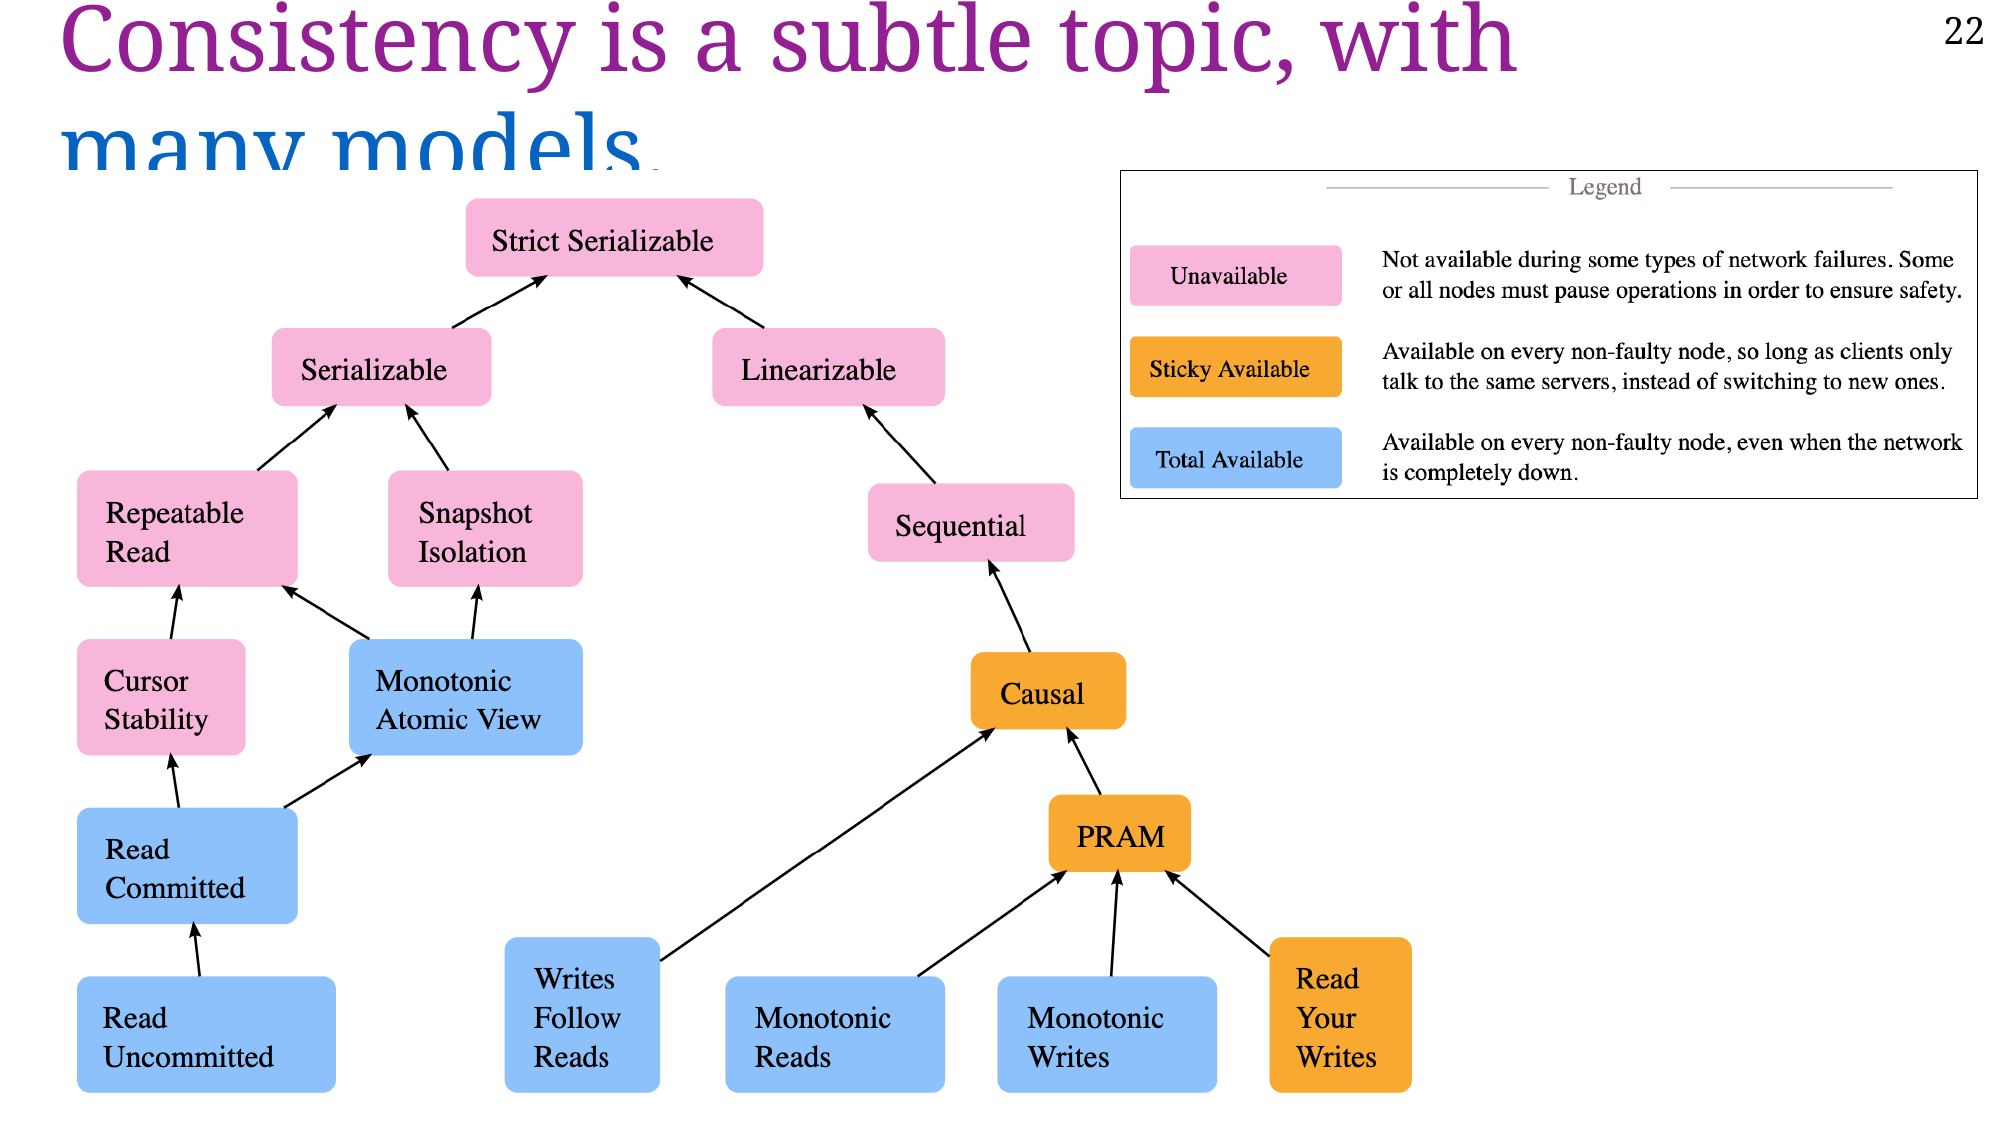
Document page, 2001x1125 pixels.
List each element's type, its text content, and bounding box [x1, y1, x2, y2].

picture [47, 170, 1978, 1125]
title Consistency is a subtle topic, with many models. [43, 25, 1953, 171]
